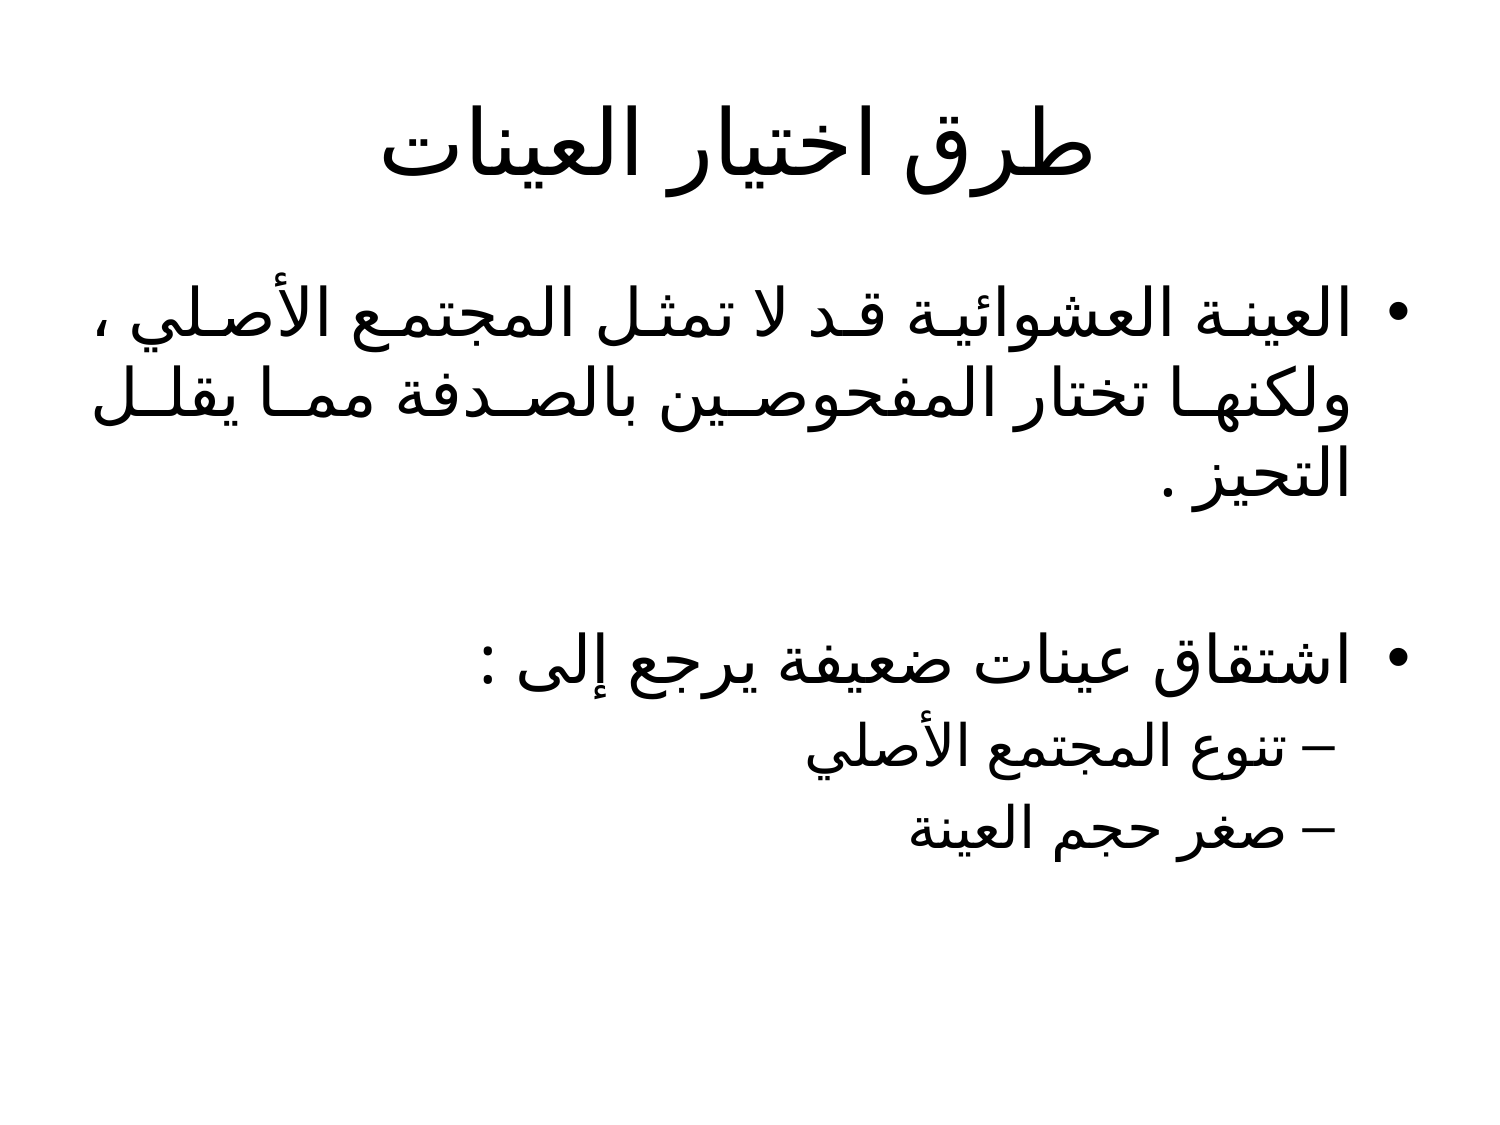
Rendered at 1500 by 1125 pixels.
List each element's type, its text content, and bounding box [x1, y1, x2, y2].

title طرق اختيار العينات [75, 45, 1425, 233]
list العينة العشوائية قد لا تمثل المجتمع الأصلي ، ولكنها تختار المفحوصين بالصدفة مما يقلل التحيز . اشتقاق عينات ضعيفة يرجع إلى : تنوع المجتمع الأصلي صغر حجم العينة [75, 262, 1425, 1005]
